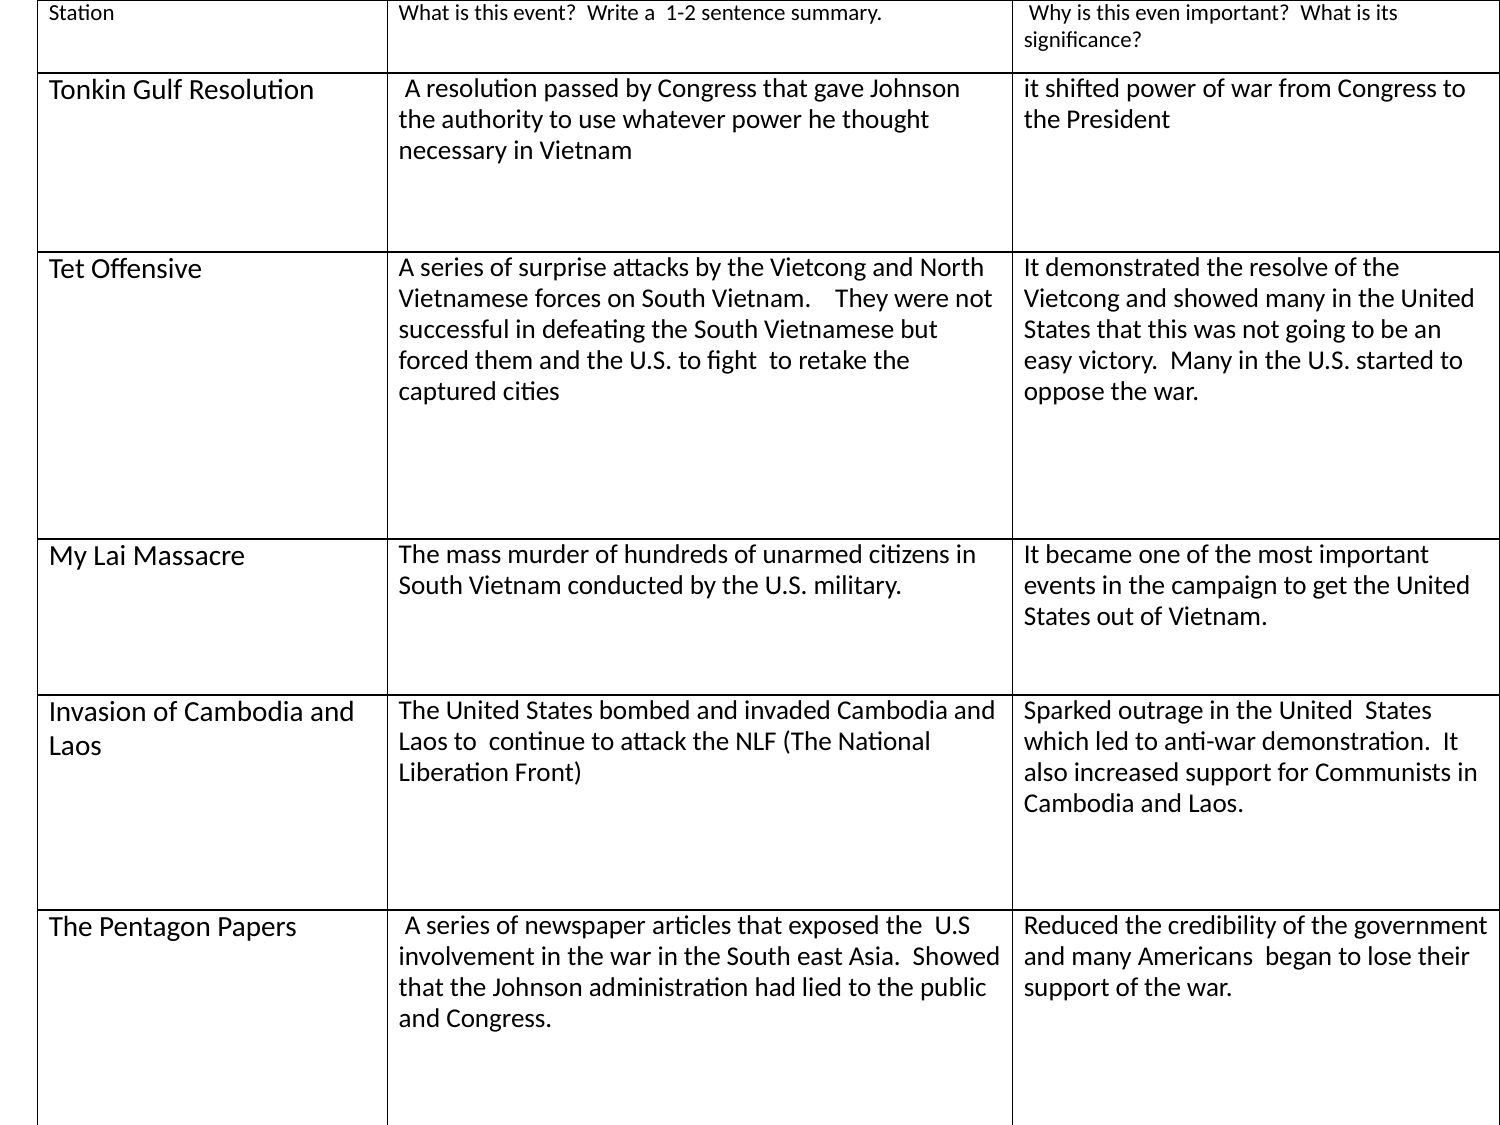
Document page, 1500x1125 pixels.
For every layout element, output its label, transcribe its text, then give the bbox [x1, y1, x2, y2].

table_header What is this event? Write a 1-2 sentence summary. [388, 1, 1012, 72]
table_cell A resolution passed by Congress that gave Johnson the authority to use whatever power he thought necessary in Vietnam [388, 74, 1012, 251]
table_header Station [38, 1, 387, 72]
table_cell Tonkin Gulf Resolution [38, 74, 387, 251]
table_cell It demonstrated the resolve of the Vietcong and showed many in the United States that this was not going to be an easy victory. Many in the U.S. started to oppose the war. [1013, 253, 1499, 538]
table_cell Sparked outrage in the United States which led to anti-war demonstration. It also increased support for Communists in Cambodia and Laos. [1013, 696, 1499, 909]
table_cell The Pentagon Papers [38, 911, 387, 1125]
table_cell A series of newspaper articles that exposed the U.S involvement in the war in the South east Asia. Showed that the Johnson administration had lied to the public and Congress. [388, 911, 1012, 1125]
table_cell it shifted power of war from Congress to the President [1013, 74, 1499, 251]
table_cell Tet Offensive [38, 253, 387, 538]
table_cell Invasion of Cambodia and Laos [38, 696, 387, 909]
table_cell A series of surprise attacks by the Vietcong and North Vietnamese forces on South Vietnam. They were not successful in defeating the South Vietnamese but forced them and the U.S. to fight to retake the captured cities [388, 253, 1012, 538]
table_cell It became one of the most important events in the campaign to get the United States out of Vietnam. [1013, 540, 1499, 694]
table_header Why is this even important? What is its significance? [1013, 1, 1499, 72]
table_cell Reduced the credibility of the government and many Americans began to lose their support of the war. [1013, 911, 1499, 1125]
table_cell The United States bombed and invaded Cambodia and Laos to continue to attack the NLF (The National Liberation Front) [388, 696, 1012, 909]
table_cell The mass murder of hundreds of unarmed citizens in South Vietnam conducted by the U.S. military. [388, 540, 1012, 694]
table_cell My Lai Massacre [38, 540, 387, 694]
